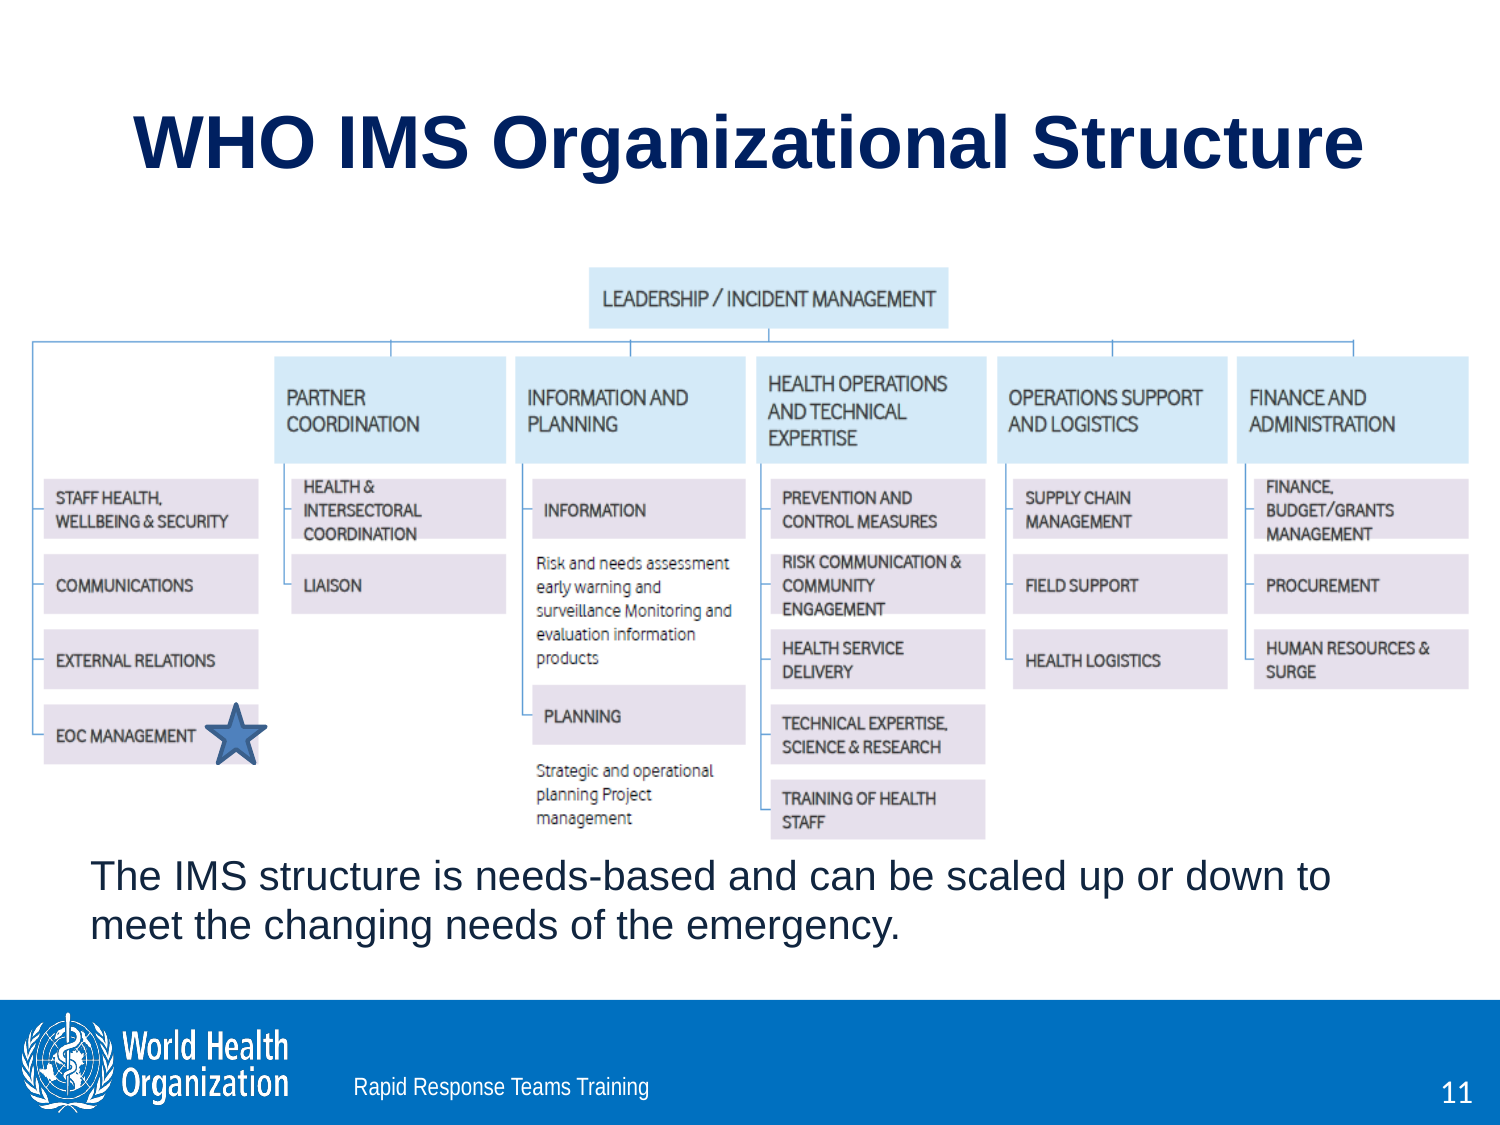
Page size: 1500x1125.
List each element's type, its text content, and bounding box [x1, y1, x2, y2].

title WHO IMS Organizational Structure [75, 45, 1425, 233]
picture [21, 1012, 288, 1113]
picture [19, 255, 1481, 847]
list The IMS structure is needs-based and can be scaled up or down to meet the changing needs of the emergency. [75, 855, 1425, 1005]
